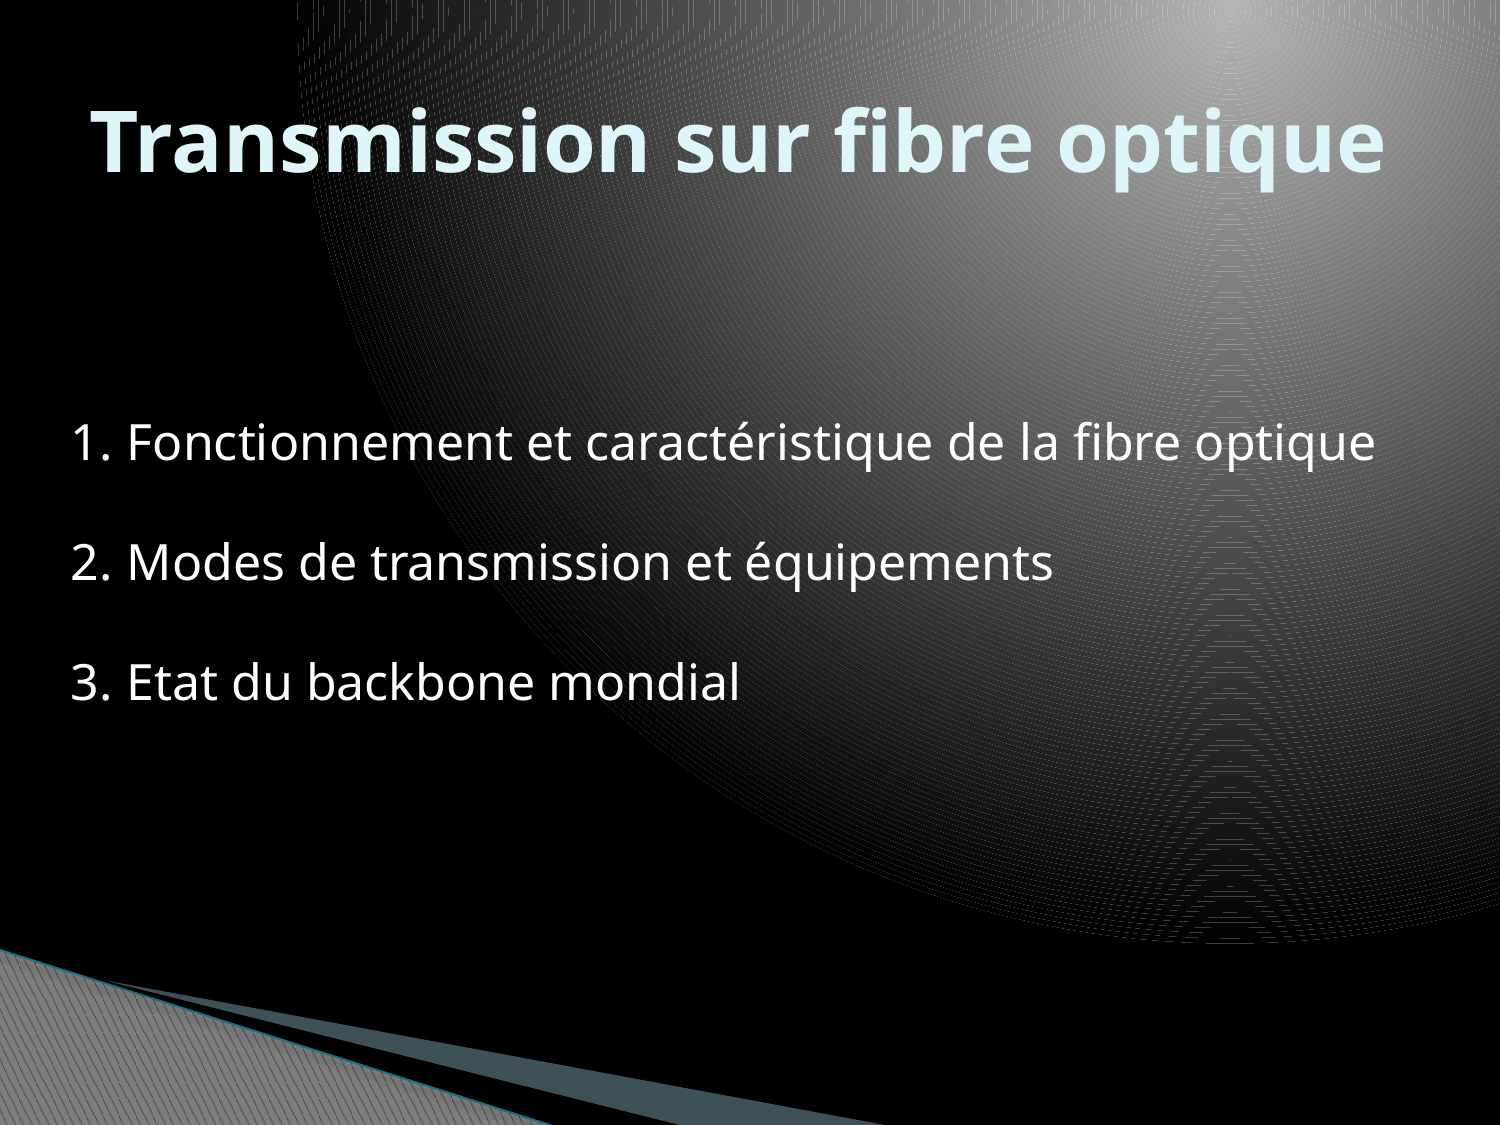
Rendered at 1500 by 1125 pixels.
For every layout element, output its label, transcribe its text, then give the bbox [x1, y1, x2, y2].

text_box Fonctionnement et caractéristique de la fibre optique Modes de transmission et équipements Etat du backbone mondial [55, 403, 1444, 719]
title Transmission sur fibre optique [75, 45, 1425, 233]
picture [0, 952, 543, 1125]
